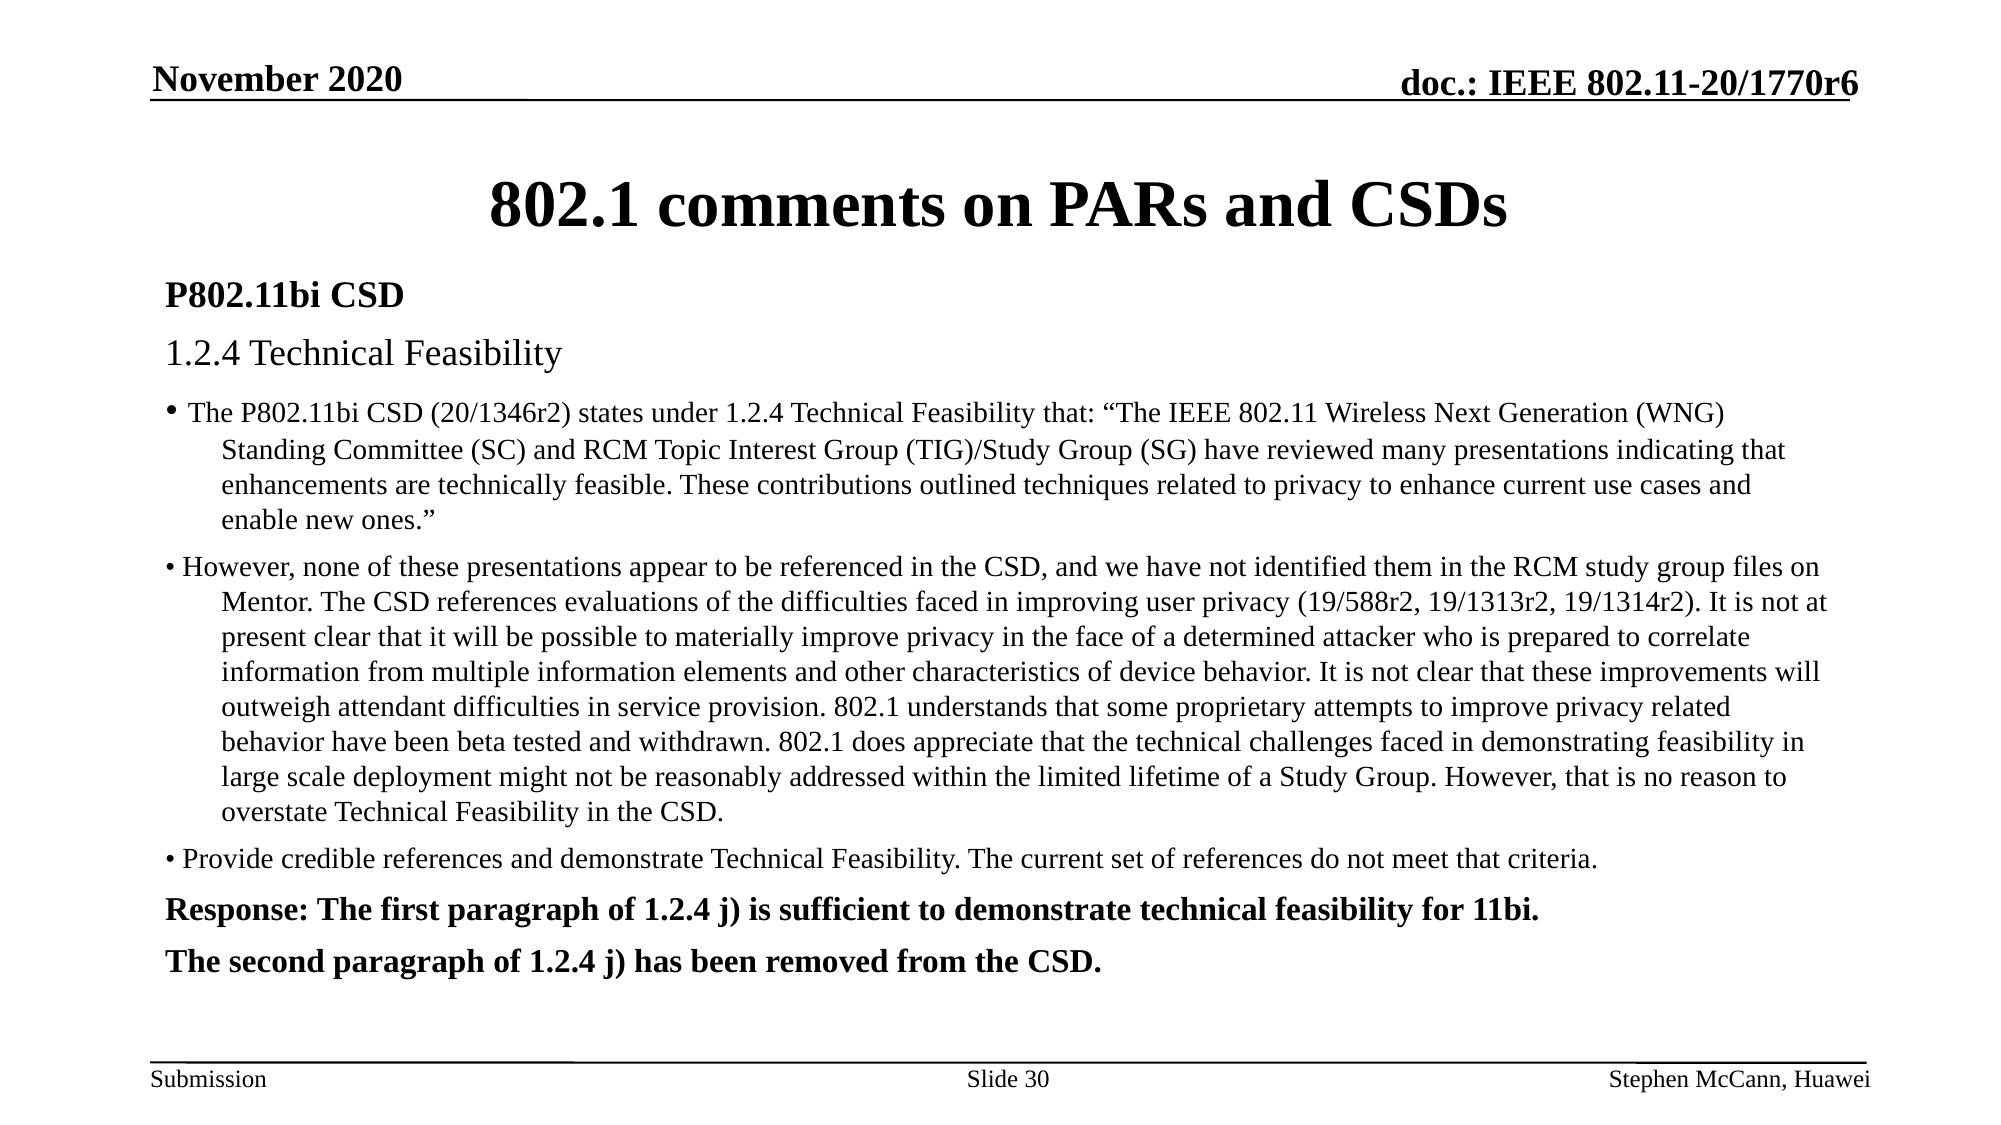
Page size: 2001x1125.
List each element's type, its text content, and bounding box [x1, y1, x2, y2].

list P802.11bi CSD 1.2.4 Technical Feasibility • The P802.11bi CSD (20/1346r2) states under 1.2.4 Technical Feasibility that: “The IEEE 802.11 Wireless Next Generation (WNG) Standing Committee (SC) and RCM Topic Interest Group (TIG)/Study Group (SG) have reviewed many presentations indicating that enhancements are technically feasible. These contributions outlined techniques related to privacy to enhance current use cases and enable new ones.” • However, none of these presentations appear to be referenced in the CSD, and we have not identified them in the RCM study group files on Mentor. The CSD references evaluations of the difficulties faced in improving user privacy (19/588r2, 19/1313r2, 19/1314r2). It is not at present clear that it will be possible to materially improve privacy in the face of a determined attacker who is prepared to correlate information from multiple information elements and other characteristics of device behavior. It is not clear that these improvements will outweigh attendant difficulties in service provision. 802.1 understands that some proprietary attempts to improve privacy related behavior have been beta tested and withdrawn. 802.1 does appreciate that the technical challenges faced in demonstrating feasibility in large scale deployment might not be reasonably addressed within the limited lifetime of a Study Group. However, that is no reason to overstate Technical Feasibility in the CSD. • Provide credible references and demonstrate Technical Feasibility. The current set of references do not meet that criteria. Response: The first paragraph of 1.2.4 j) is sufficient to demonstrate technical feasibility for 11bi. The second paragraph of 1.2.4 j) has been removed from the CSD. [149, 262, 1850, 1026]
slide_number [152, 54, 563, 100]
footer Stephen McCann, Huawei [1174, 1061, 1872, 1093]
slide_number Slide 30 [950, 1061, 1067, 1123]
title 802.1 comments on PARs and CSDs [149, 112, 1850, 262]
